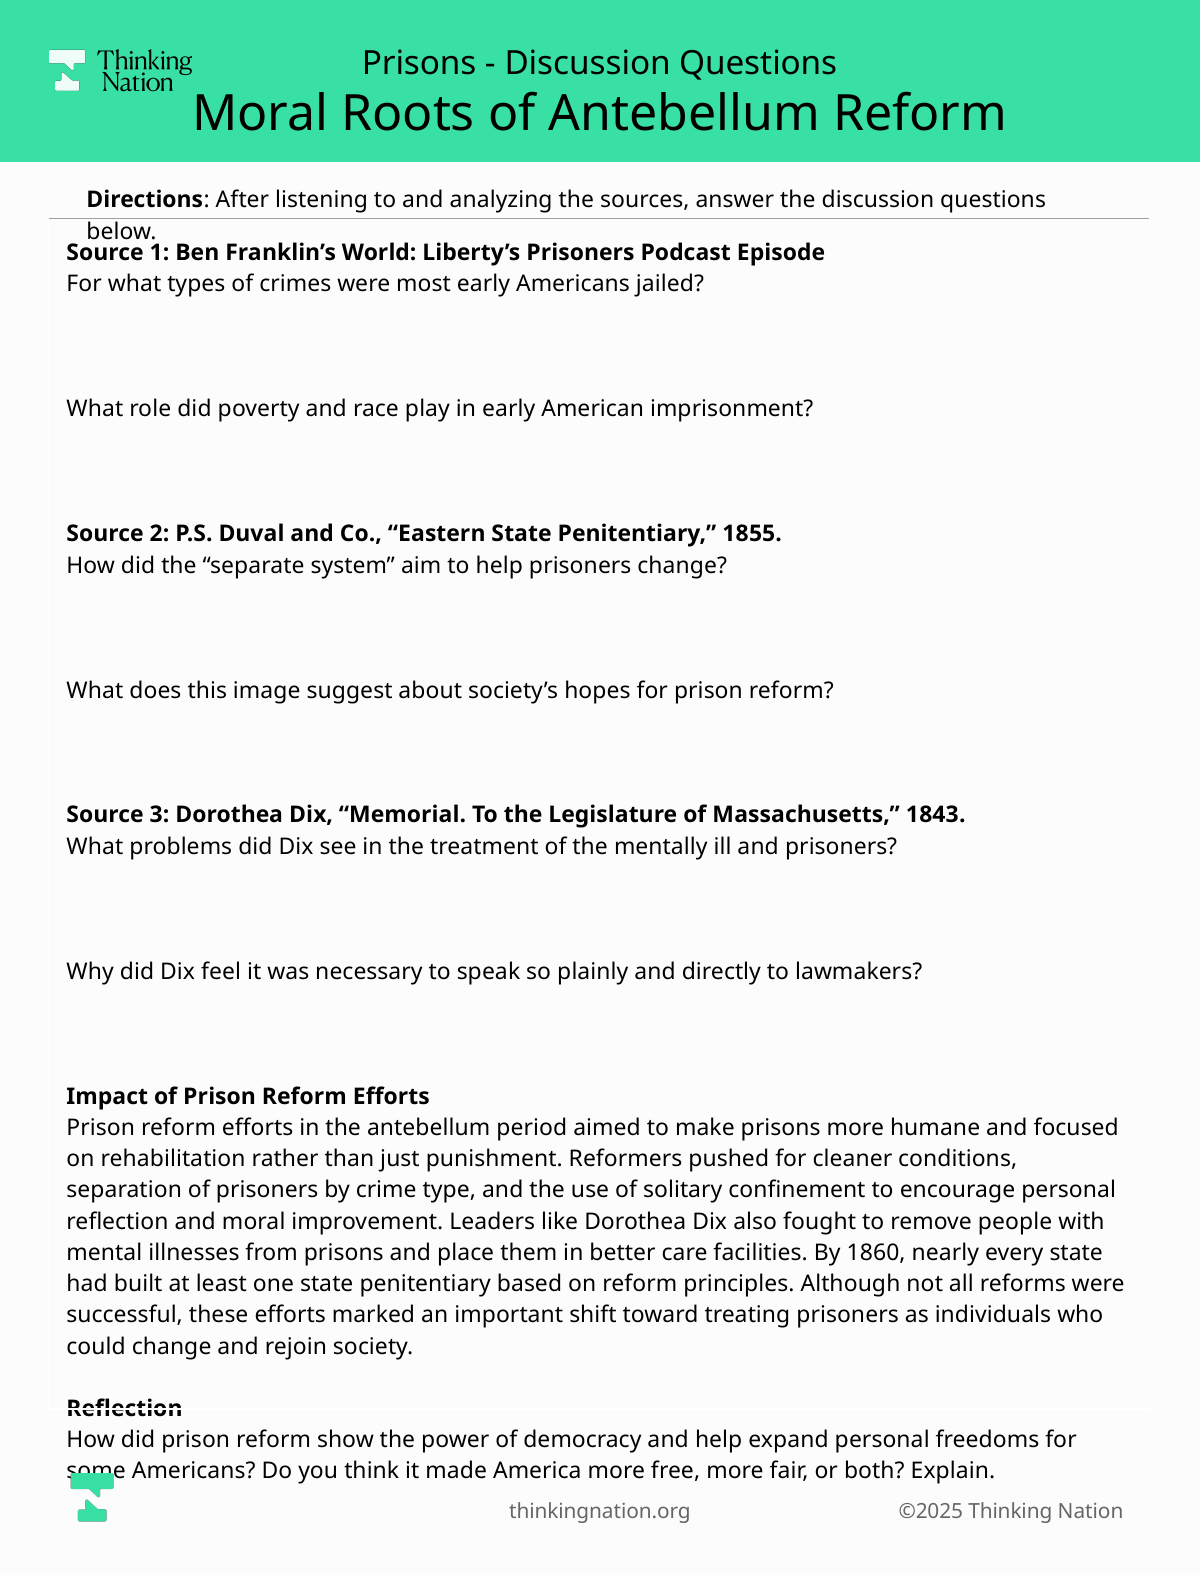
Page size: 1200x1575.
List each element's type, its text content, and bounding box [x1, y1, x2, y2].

table_header Source 1: Ben Franklin’s World: Liberty’s Prisoners Podcast Episode For what types of crimes were most early Americans jailed? What role did poverty and race play in early American imprisonment? Source 2: P.S. Duval and Co., “Eastern State Penitentiary,” 1855. How did the “separate system” aim to help prisoners change? What does this image suggest about society’s hopes for prison reform? Source 3: Dorothea Dix, “Memorial. To the Legislature of Massachusetts,” 1843. What problems did Dix see in the treatment of the mentally ill and prisoners? Why did Dix feel it was necessary to speak so plainly and directly to lawmakers? Impact of Prison Reform Efforts Prison reform efforts in the antebellum period aimed to make prisons more humane and focused on rehabilitation rather than just punishment. Reformers pushed for cleaner conditions, separation of prisoners by crime type, and the use of solitary confinement to encourage personal reflection and moral improvement. Leaders like Dorothea Dix also fought to remove people with mental illnesses from prisons and place them in better care facilities. By 1860, nearly every state had built at least one state penitentiary based on reform principles. Although not all reforms were successful, these efforts marked an important shift toward treating prisoners as individuals who could change and rejoin society. Reflection How did prison reform show the power of democracy and help expand personal freedoms for some Americans? Do you think it made America more free, more fair, or both? Explain. [49, 219, 1149, 1408]
text_box Prisons - Discussion Questions Moral Roots of Antebellum Reform [0, 0, 1200, 162]
text_box Directions: After listening to and analyzing the sources, answer the discussion questions below. [72, 166, 1128, 218]
picture [33, 35, 197, 104]
text_box thinkingnation.org [457, 1483, 742, 1532]
text_box ©2025 Thinking Nation [854, 1483, 1139, 1532]
picture [58, 1463, 126, 1531]
